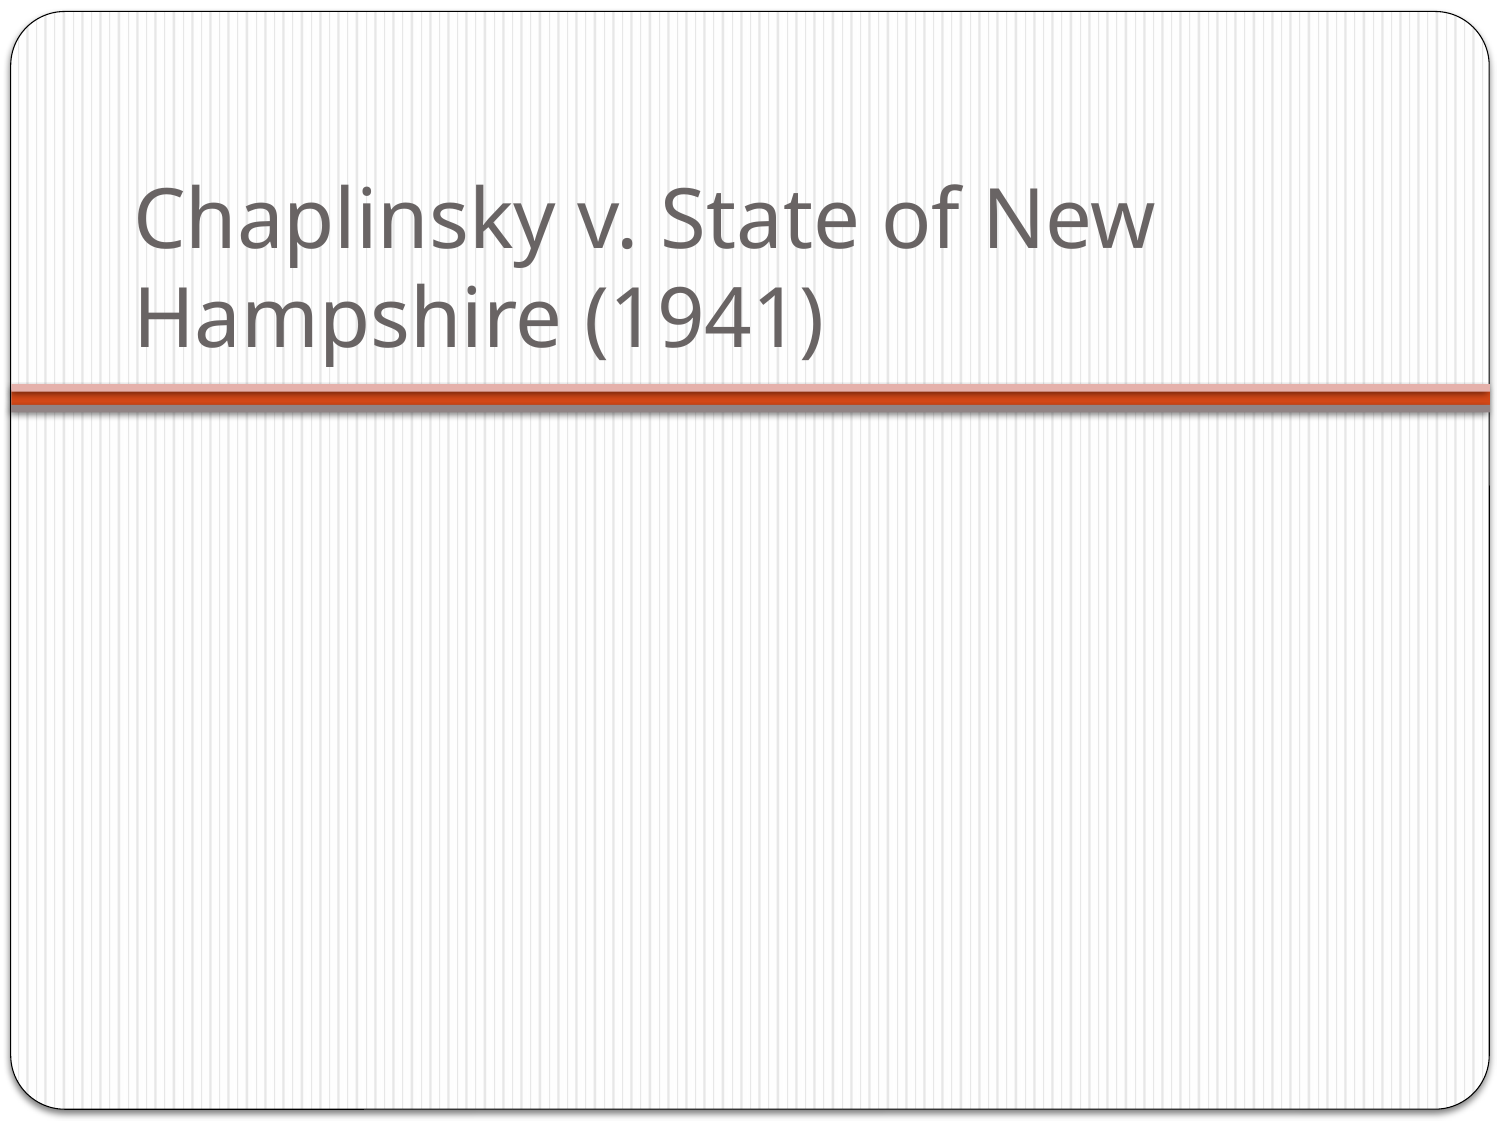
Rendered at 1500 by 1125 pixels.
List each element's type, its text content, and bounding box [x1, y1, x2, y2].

title Chaplinsky v. State of New Hampshire (1941) [118, 156, 1394, 380]
